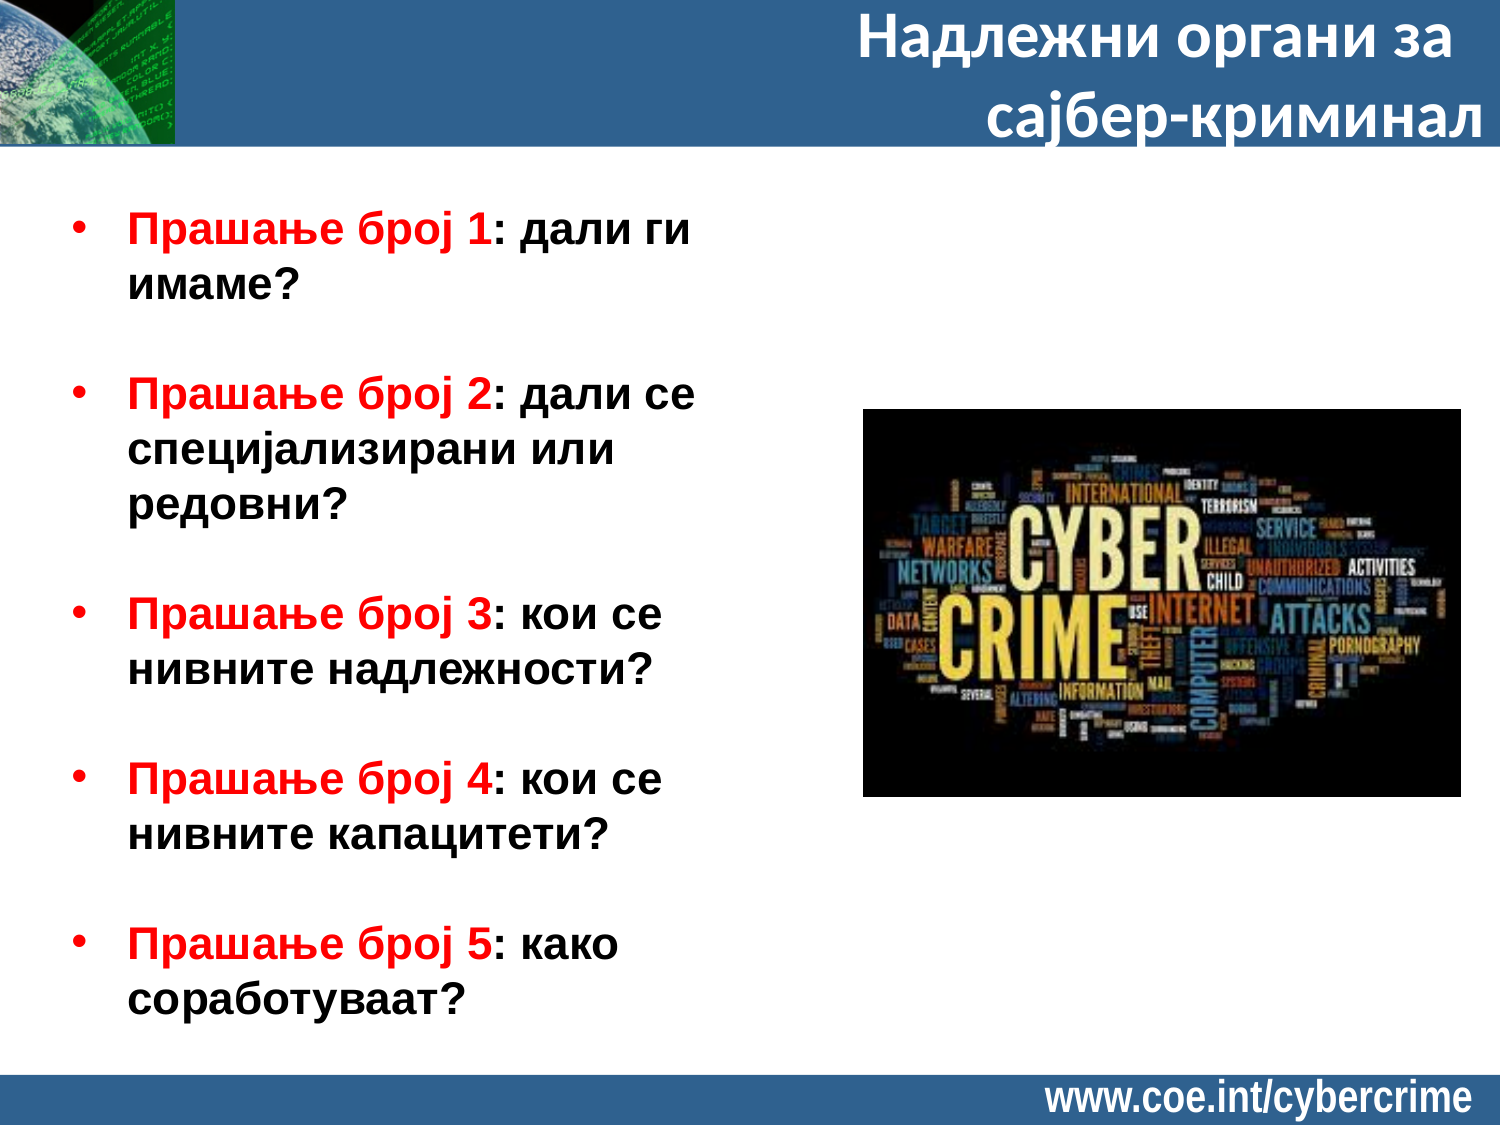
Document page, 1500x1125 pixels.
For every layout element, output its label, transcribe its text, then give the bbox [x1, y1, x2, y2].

text_box Прашање број 1: дали ги имаме? Прашање број 2: дали се специјализирани или редовни? Прашање број 3: кои се нивните надлежности? Прашање број 4: кои се нивните капацитети? Прашање број 5: како соработуваат? [56, 191, 807, 1031]
picture [0, 0, 175, 144]
picture [863, 409, 1461, 797]
text_box [0, 1073, 1030, 1125]
text_box www.coe.int/cybercrime [1030, 1059, 1500, 1125]
text_box Надлежни органи за сајбер-криминал [177, 0, 1500, 149]
